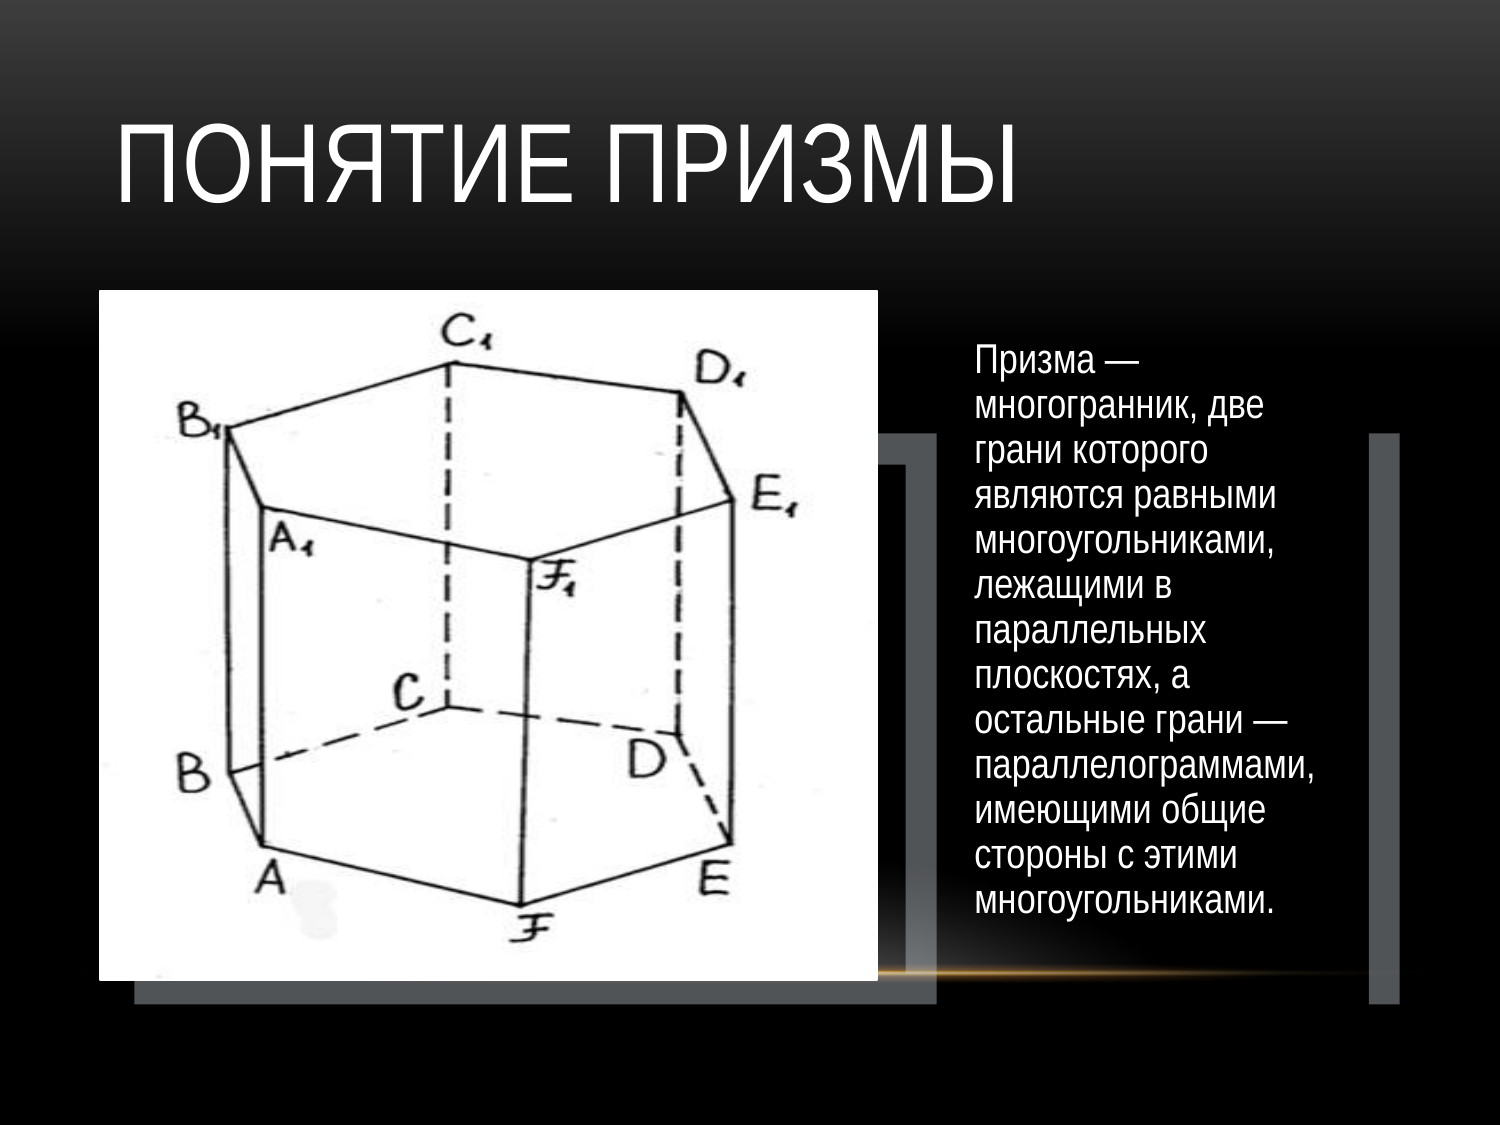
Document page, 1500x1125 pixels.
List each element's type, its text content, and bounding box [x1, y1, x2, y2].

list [100, 255, 1401, 1040]
picture [0, 0, 1500, 1125]
title Понятие призмы [99, 45, 1400, 233]
